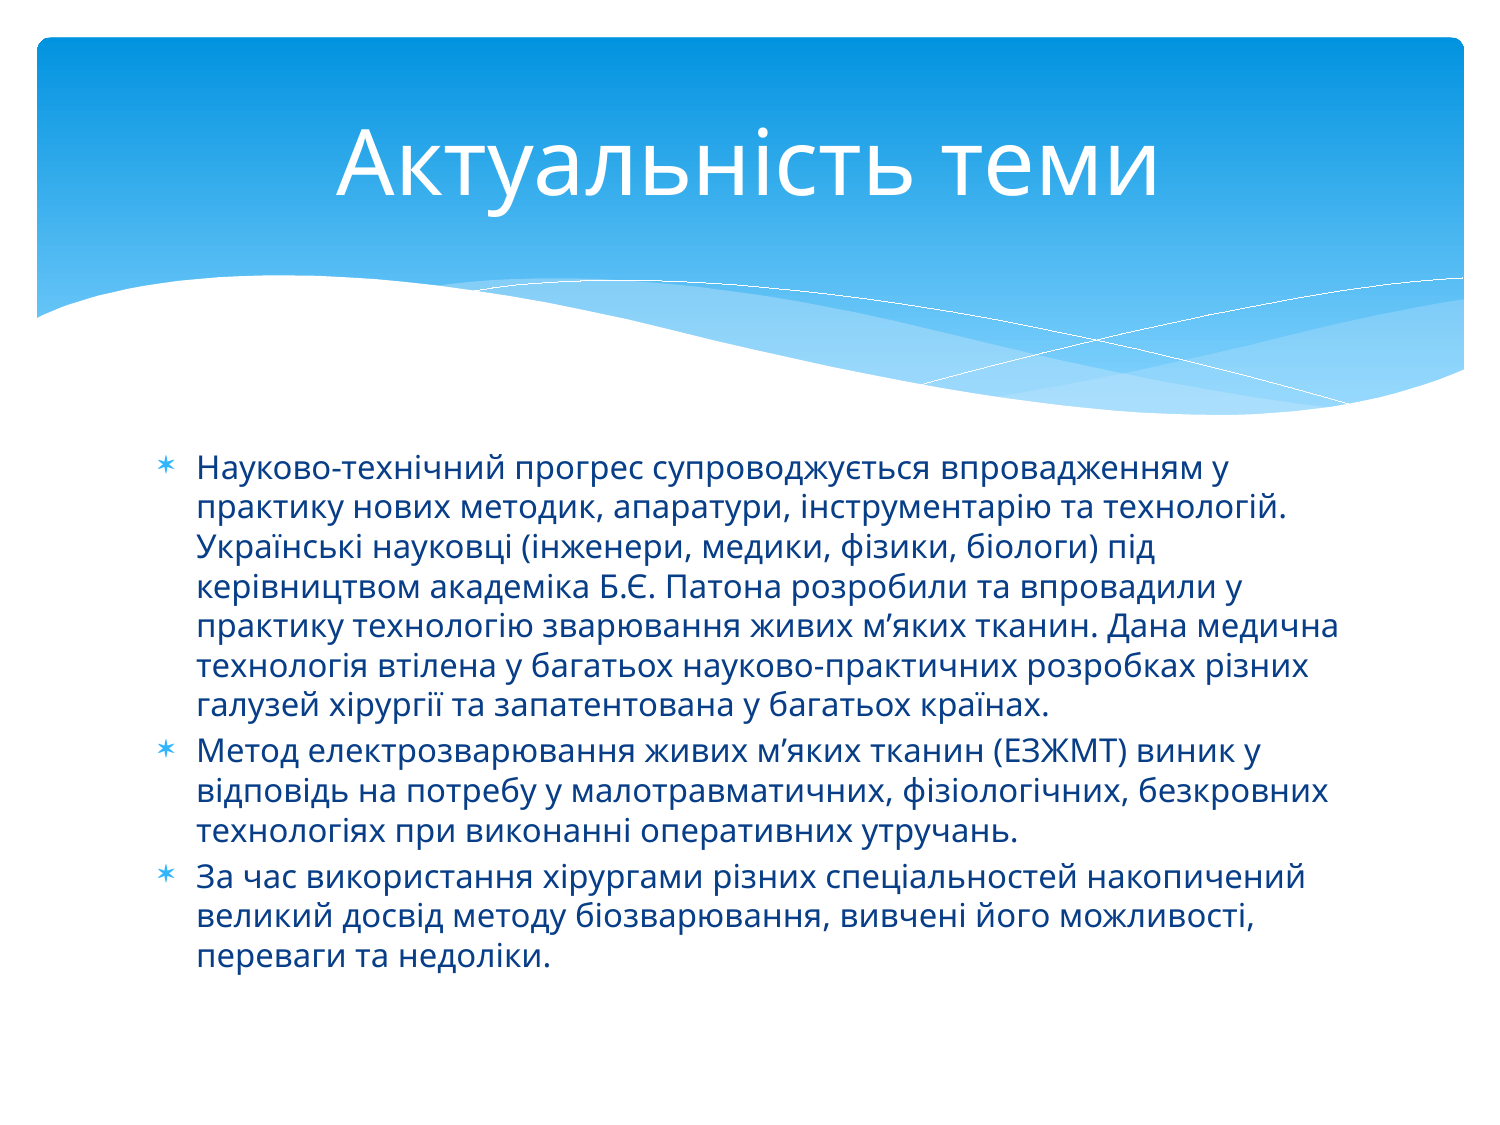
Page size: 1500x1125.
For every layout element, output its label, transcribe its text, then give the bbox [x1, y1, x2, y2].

title Актуальність теми [75, 55, 1425, 261]
list Науково-технічний прогрес супроводжується впровадженням у практику нових методик, апаратури, інструментарію та технологій. Українські науковці (інженери, медики, фізики, біологи) під керівництвом академіка Б.Є. Патона розробили та впровадили у практику технологію зварювання живих м’яких тканин. Дана медична технологія втілена у багатьох науково-практичних розробках різних галузей хірургії та запатентована у багатьох країнах. Метод електрозварювання живих м’яких тканин (ЕЗЖМТ) виник у відповідь на потребу у малотравматичних, фізіологічних, безкровних технологіях при виконанні оперативних утручань. За час використання хірургами різних спеціальностей накопичений великий досвід методу біозварювання, вивчені його можливості, переваги та недоліки. [143, 438, 1359, 1005]
